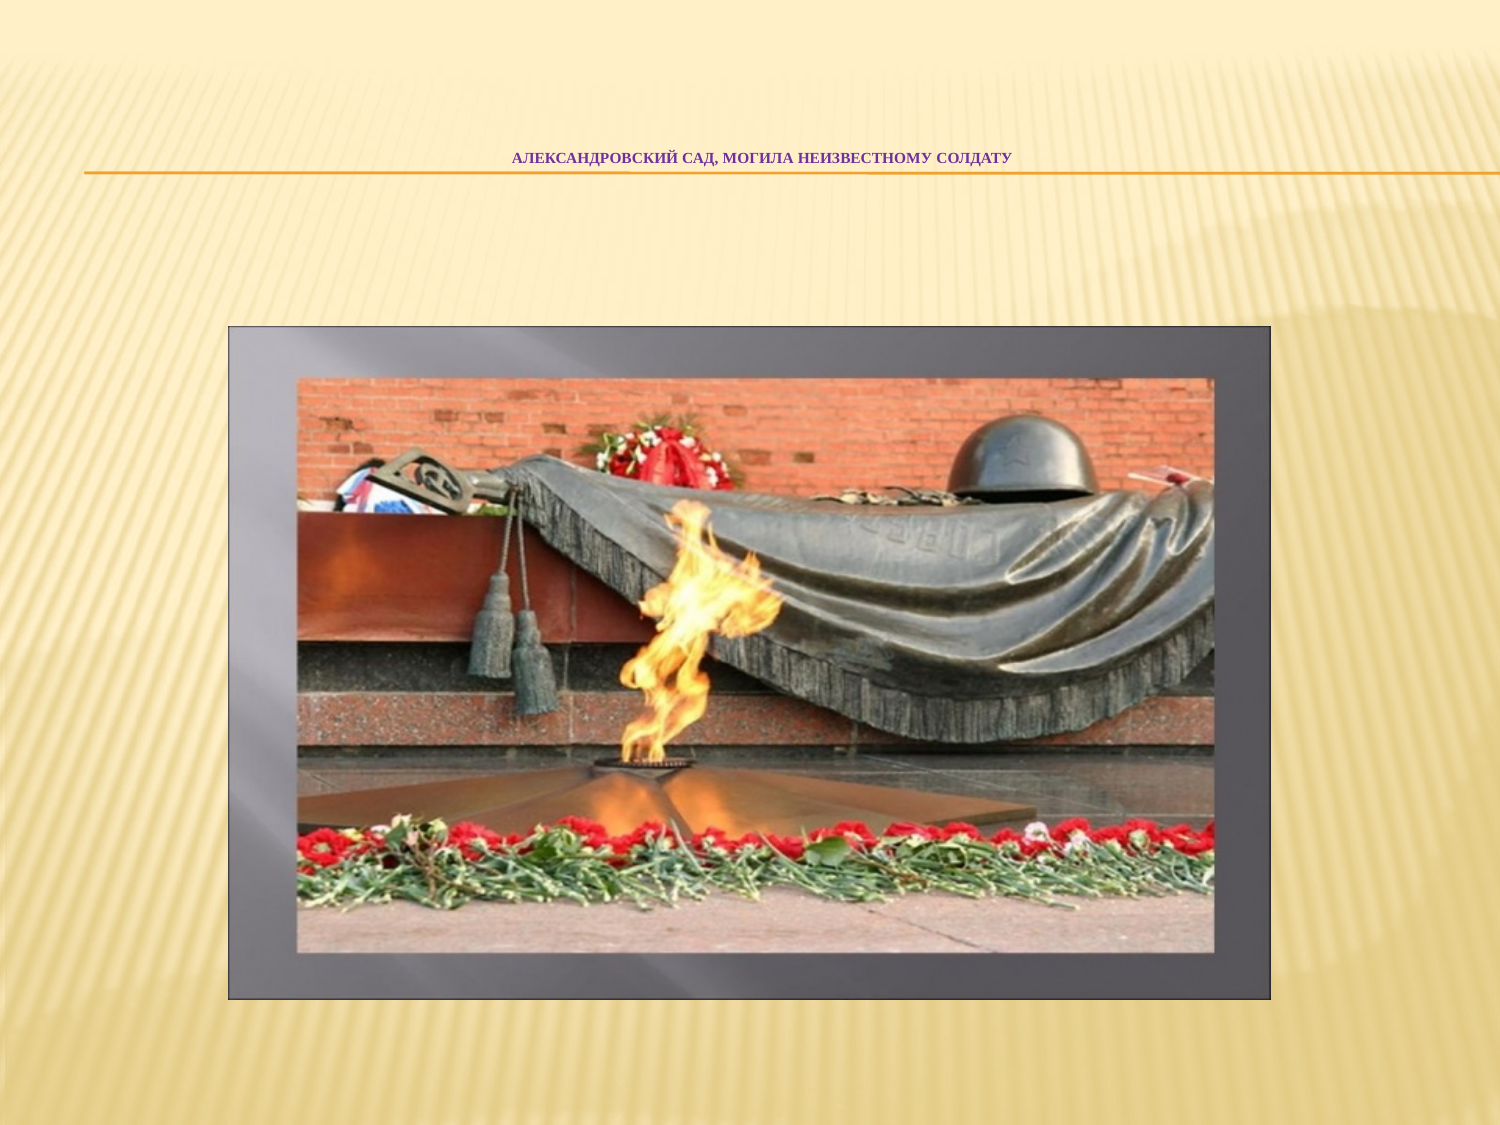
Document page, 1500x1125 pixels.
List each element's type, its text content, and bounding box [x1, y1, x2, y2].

picture [228, 325, 1272, 1000]
title Александровский сад, могила неизвестному солдату [50, 75, 1475, 213]
